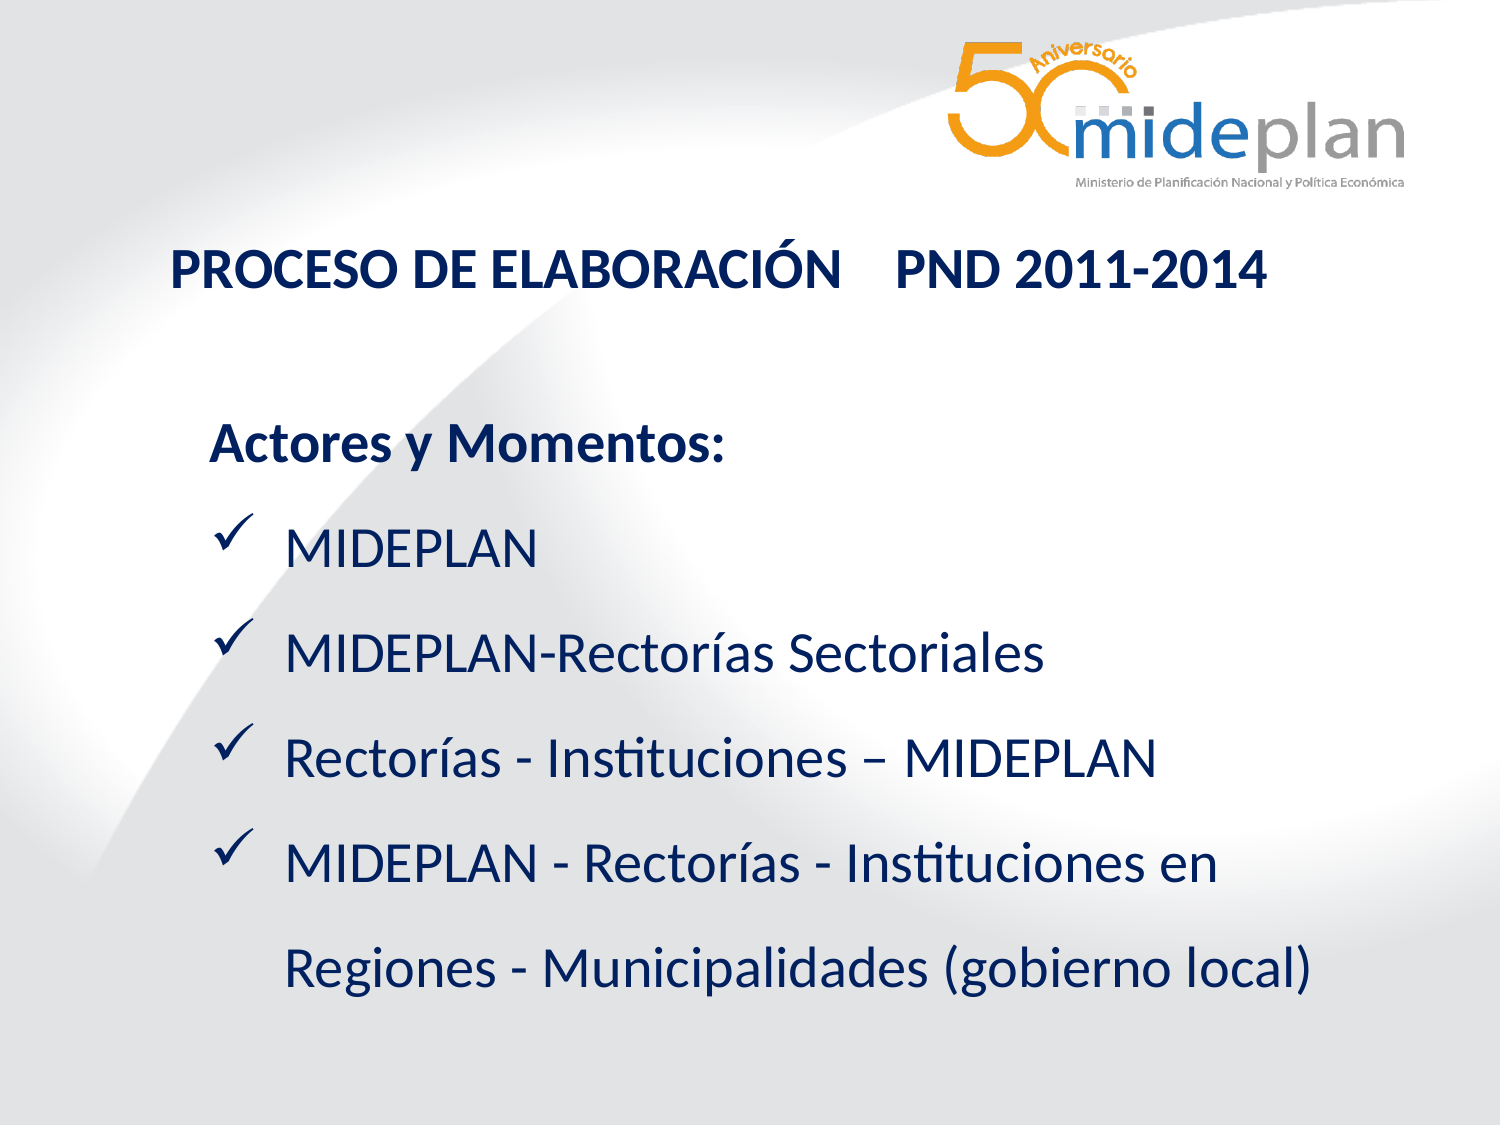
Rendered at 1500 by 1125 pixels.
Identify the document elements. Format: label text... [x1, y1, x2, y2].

text_box [0, 338, 1500, 929]
text_box Actores y Momentos: MIDEPLAN MIDEPLAN-Rectorías Sectoriales Rectorías - Instituciones – MIDEPLAN MIDEPLAN - Rectorías - Instituciones en Regiones - Municipalidades (gobierno local) [194, 397, 1371, 1007]
picture [915, 18, 1436, 216]
text_box PROCESO DE ELABORACIÓN PND 2011-2014 [53, 223, 1400, 308]
